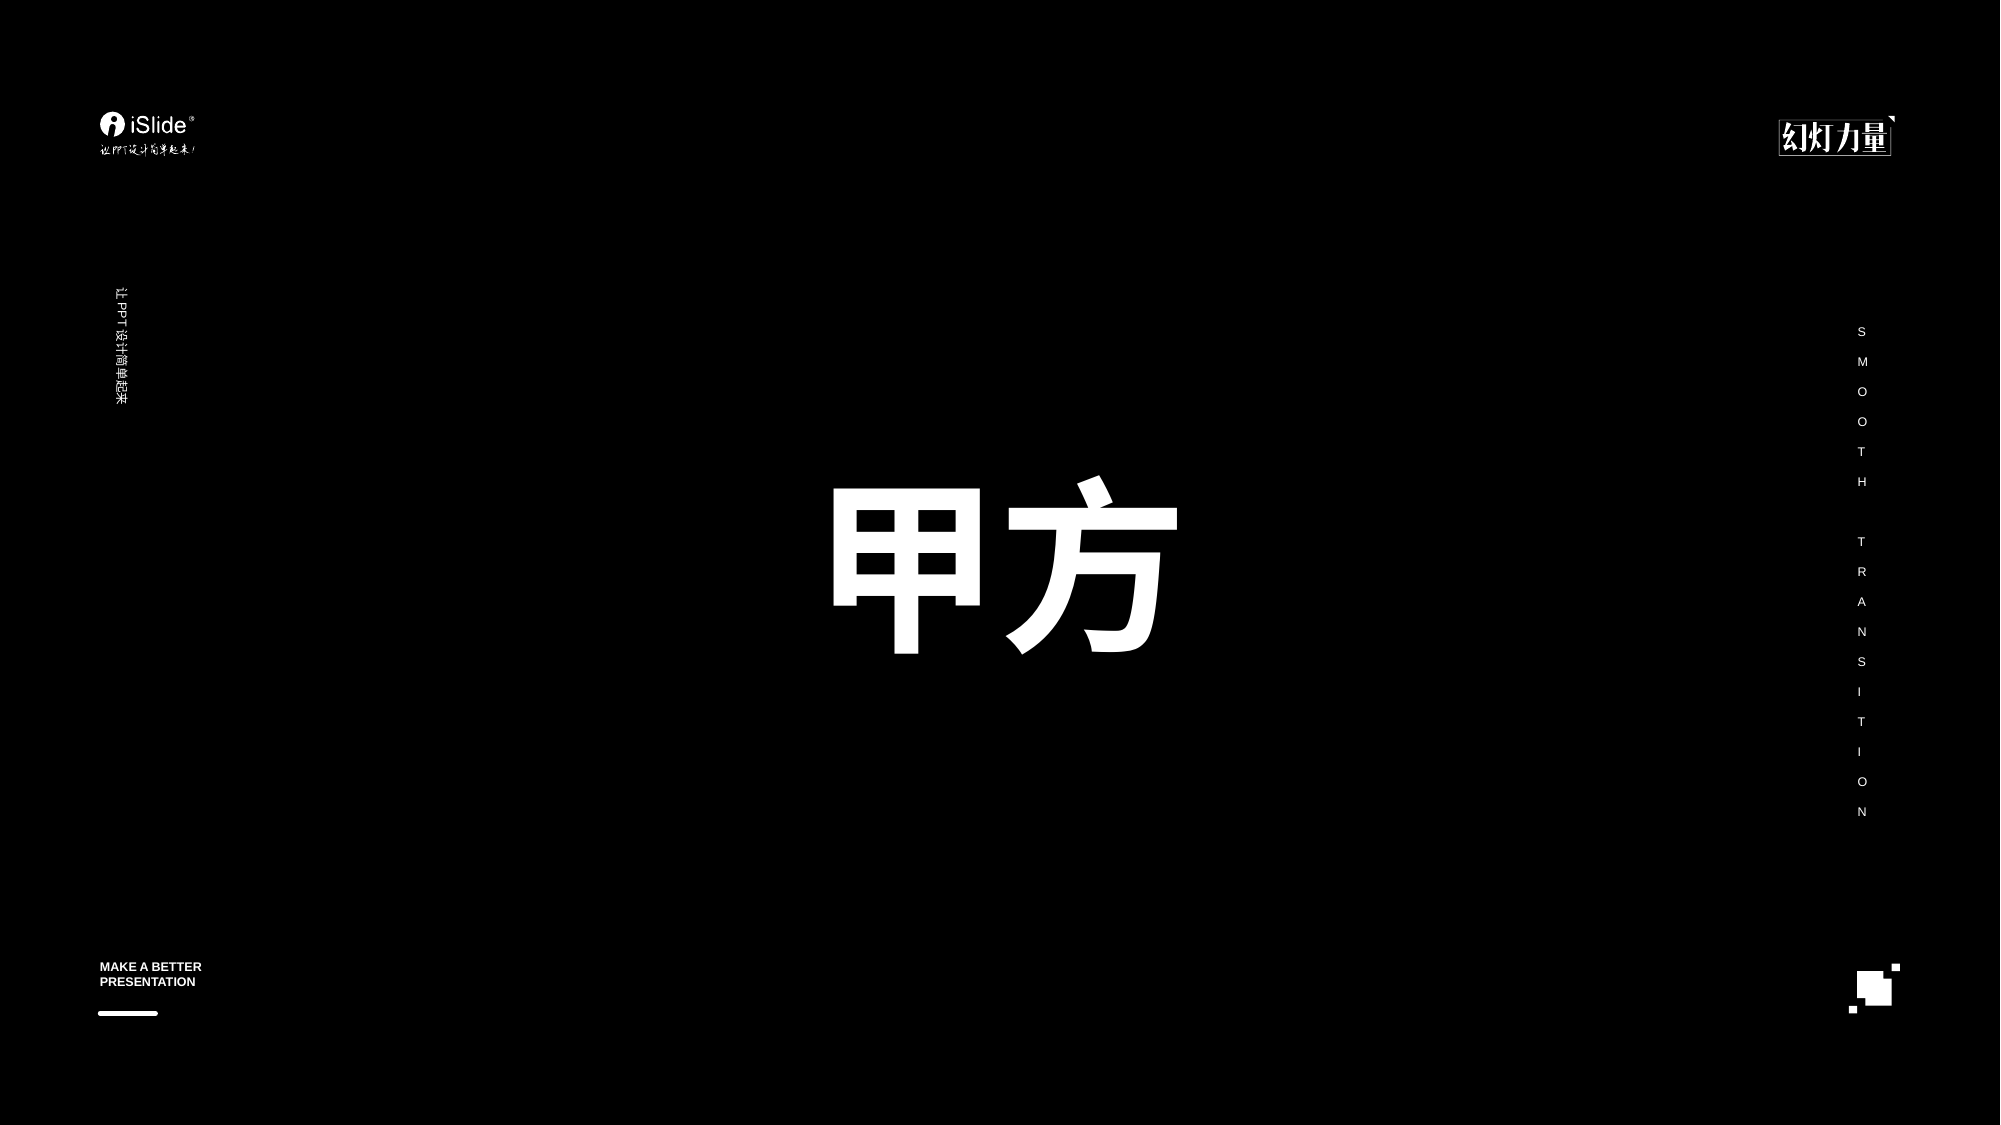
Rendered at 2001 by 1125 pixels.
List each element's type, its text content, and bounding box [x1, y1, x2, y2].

text_box 甲方 [211, 405, 1788, 719]
